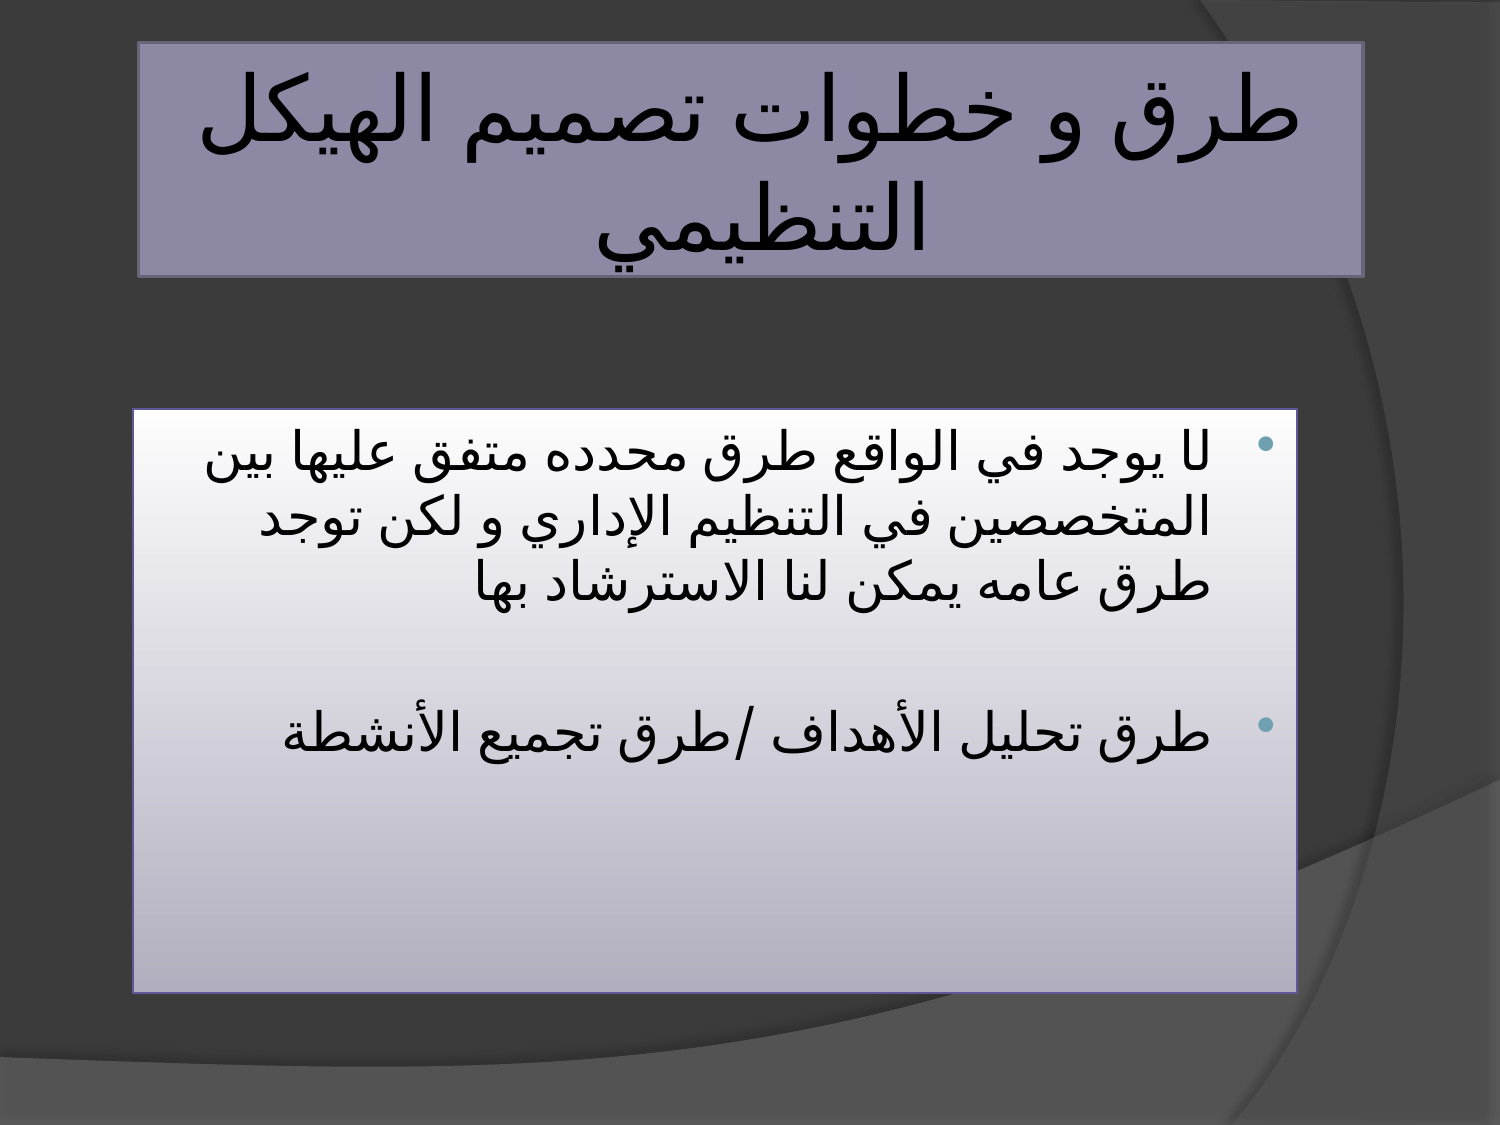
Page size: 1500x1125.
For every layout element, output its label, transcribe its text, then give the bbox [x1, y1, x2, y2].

list لا يوجد في الواقع طرق محدده متفق عليها بين المتخصصين في التنظيم الإداري و لكن توجد طرق عامه يمكن لنا الاسترشاد بها طرق تحليل الأهداف /طرق تجميع الأنشطة [132, 408, 1298, 994]
title طرق و خطوات تصميم الهيكل التنظيمي [137, 41, 1365, 278]
